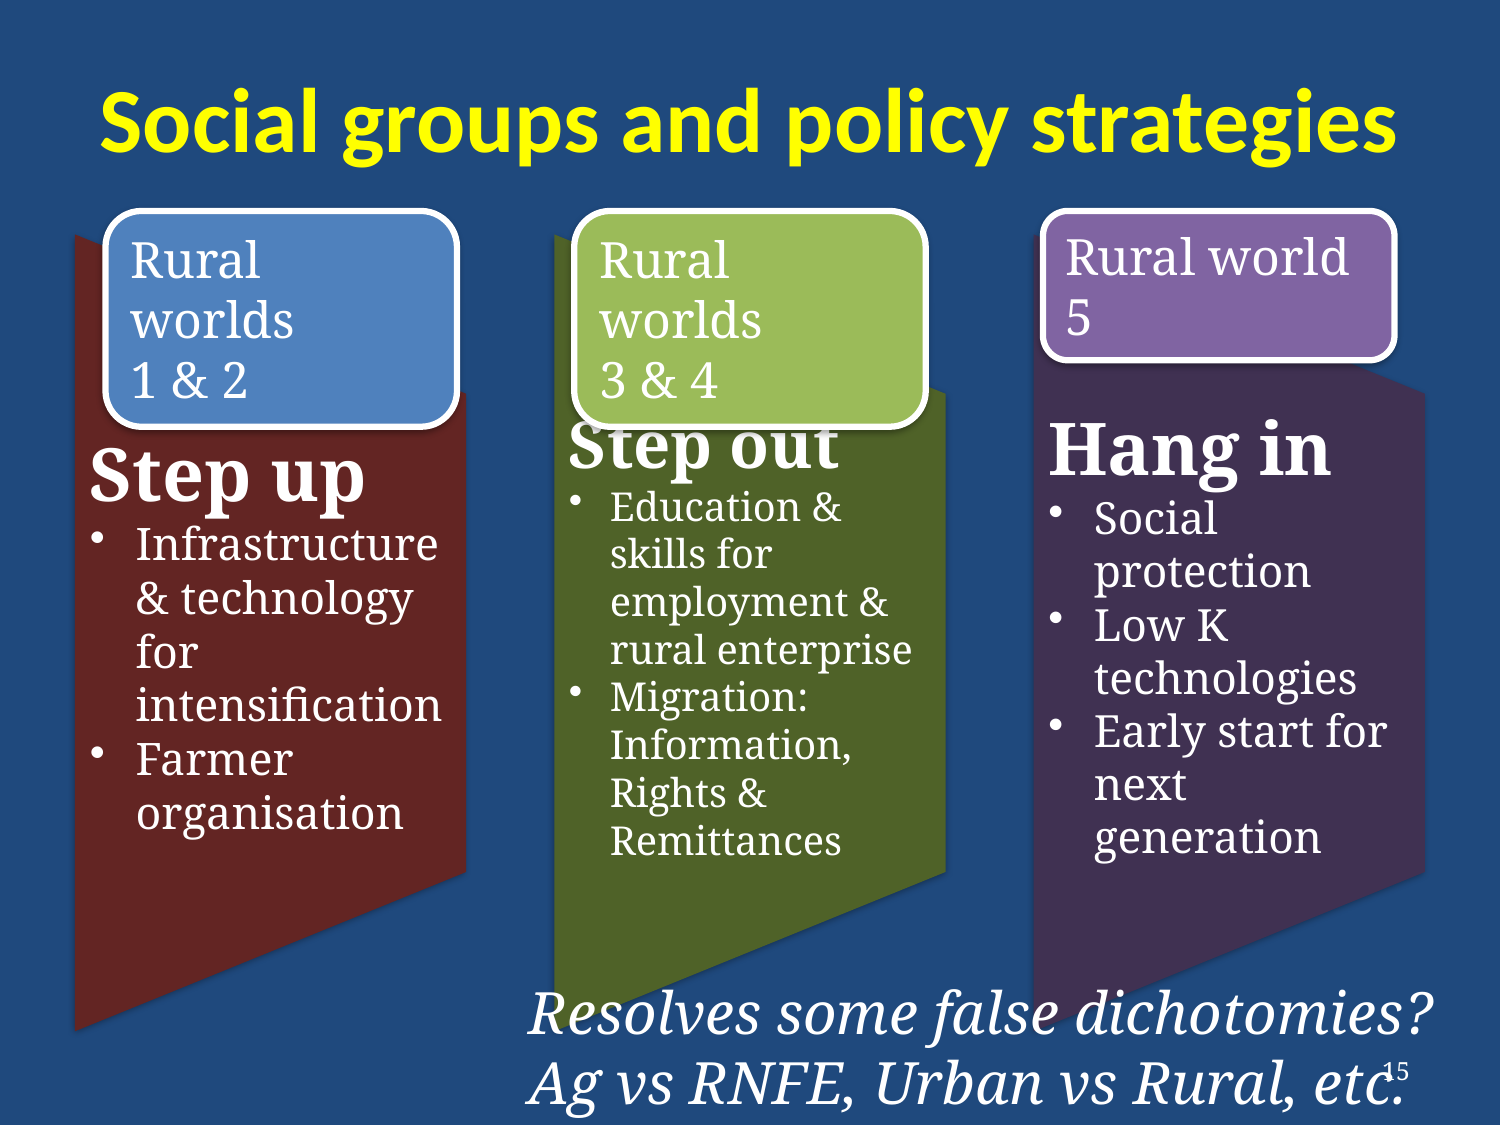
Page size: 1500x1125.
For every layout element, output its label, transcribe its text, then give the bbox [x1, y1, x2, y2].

text_box Resolves some false dichotomies? Ag vs RNFE, Urban vs Rural, etc. [513, 968, 1500, 1124]
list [74, 234, 1426, 1032]
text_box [105, 210, 1395, 362]
title Social groups and policy strategies [74, 44, 1426, 188]
